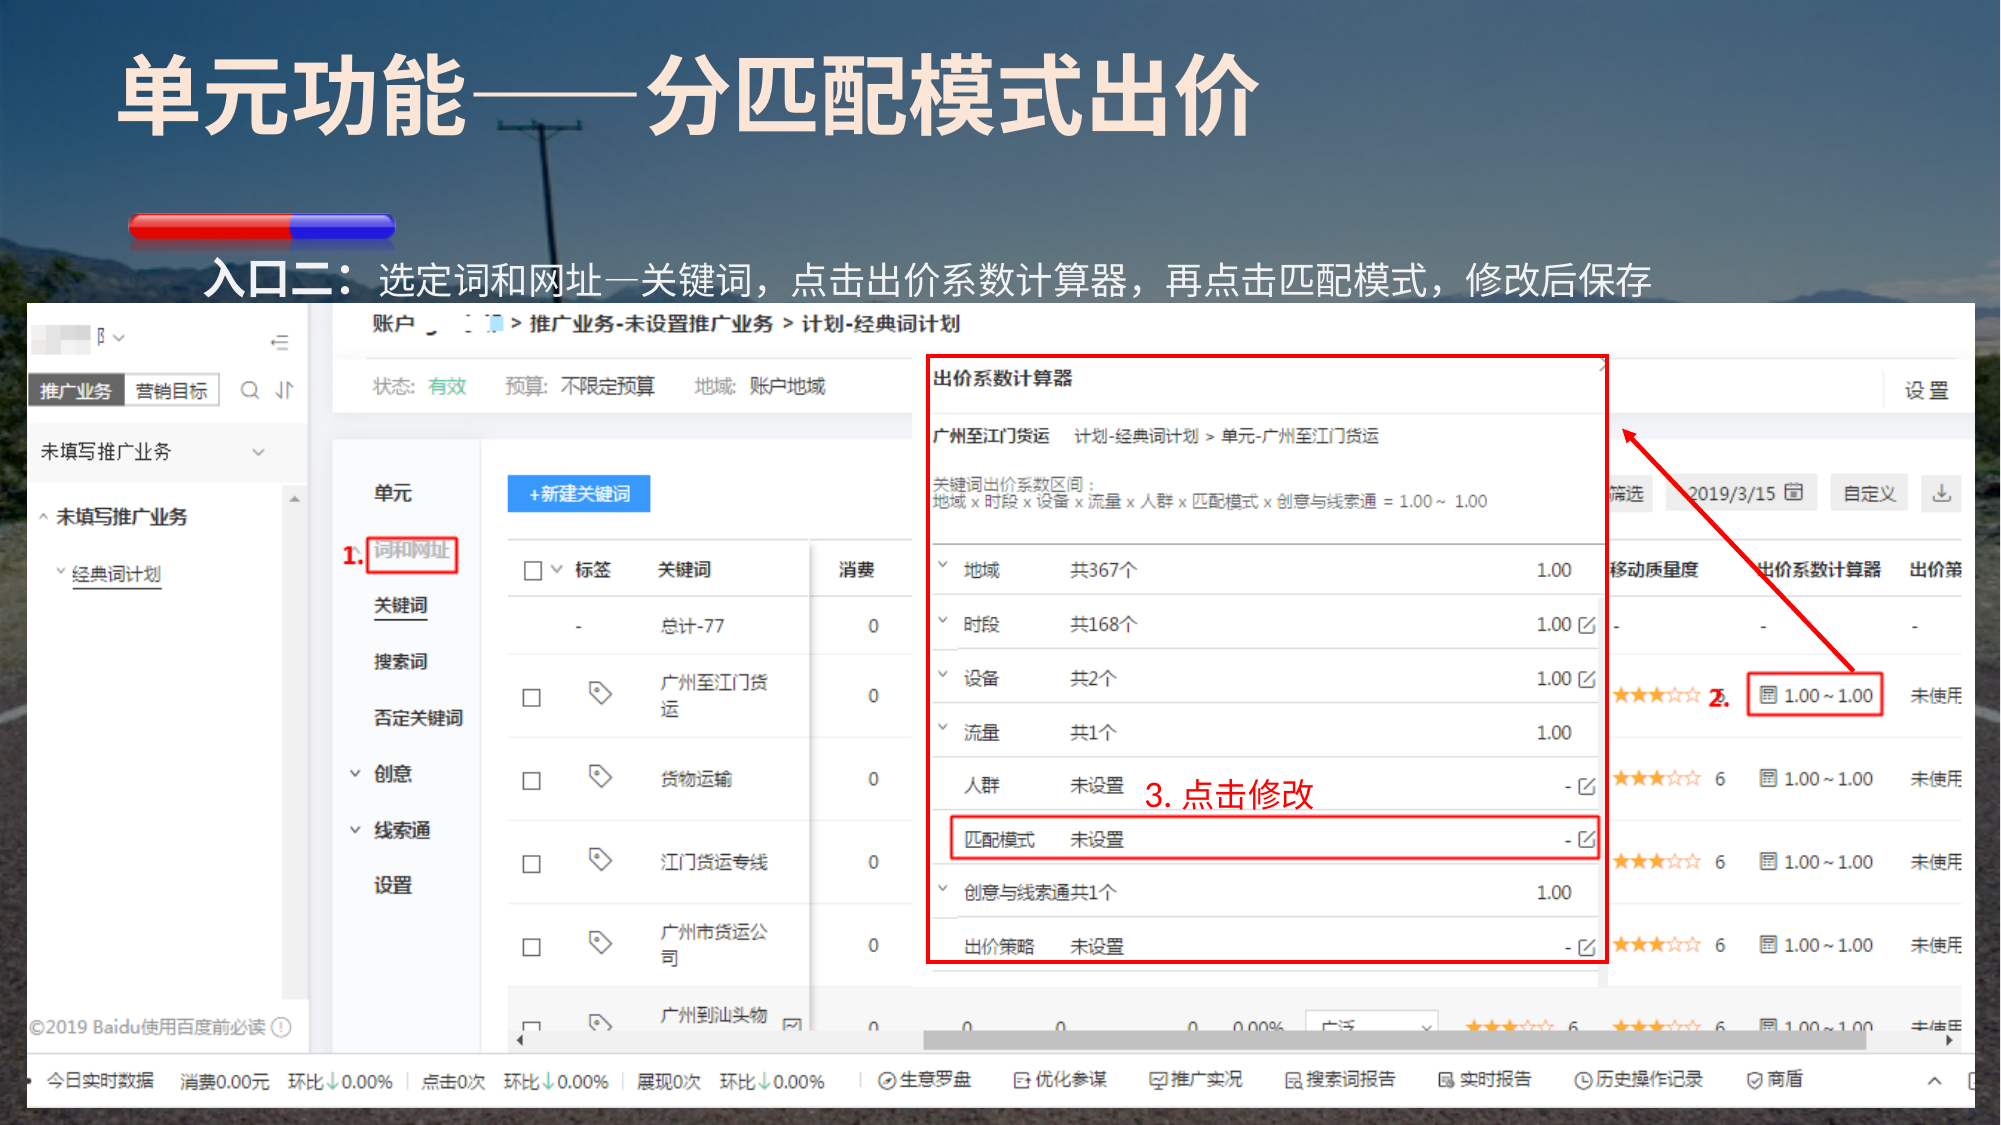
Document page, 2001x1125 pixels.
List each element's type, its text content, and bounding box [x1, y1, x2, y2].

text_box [1622, 428, 1854, 672]
text_box 入口二：选定词和网址—关键词，点击出价系数计算器，再点击匹配模式，修改后保存 [187, 217, 1669, 303]
title 单元功能——分匹配模式出价 [99, 45, 1521, 203]
picture [0, 0, 2001, 1125]
